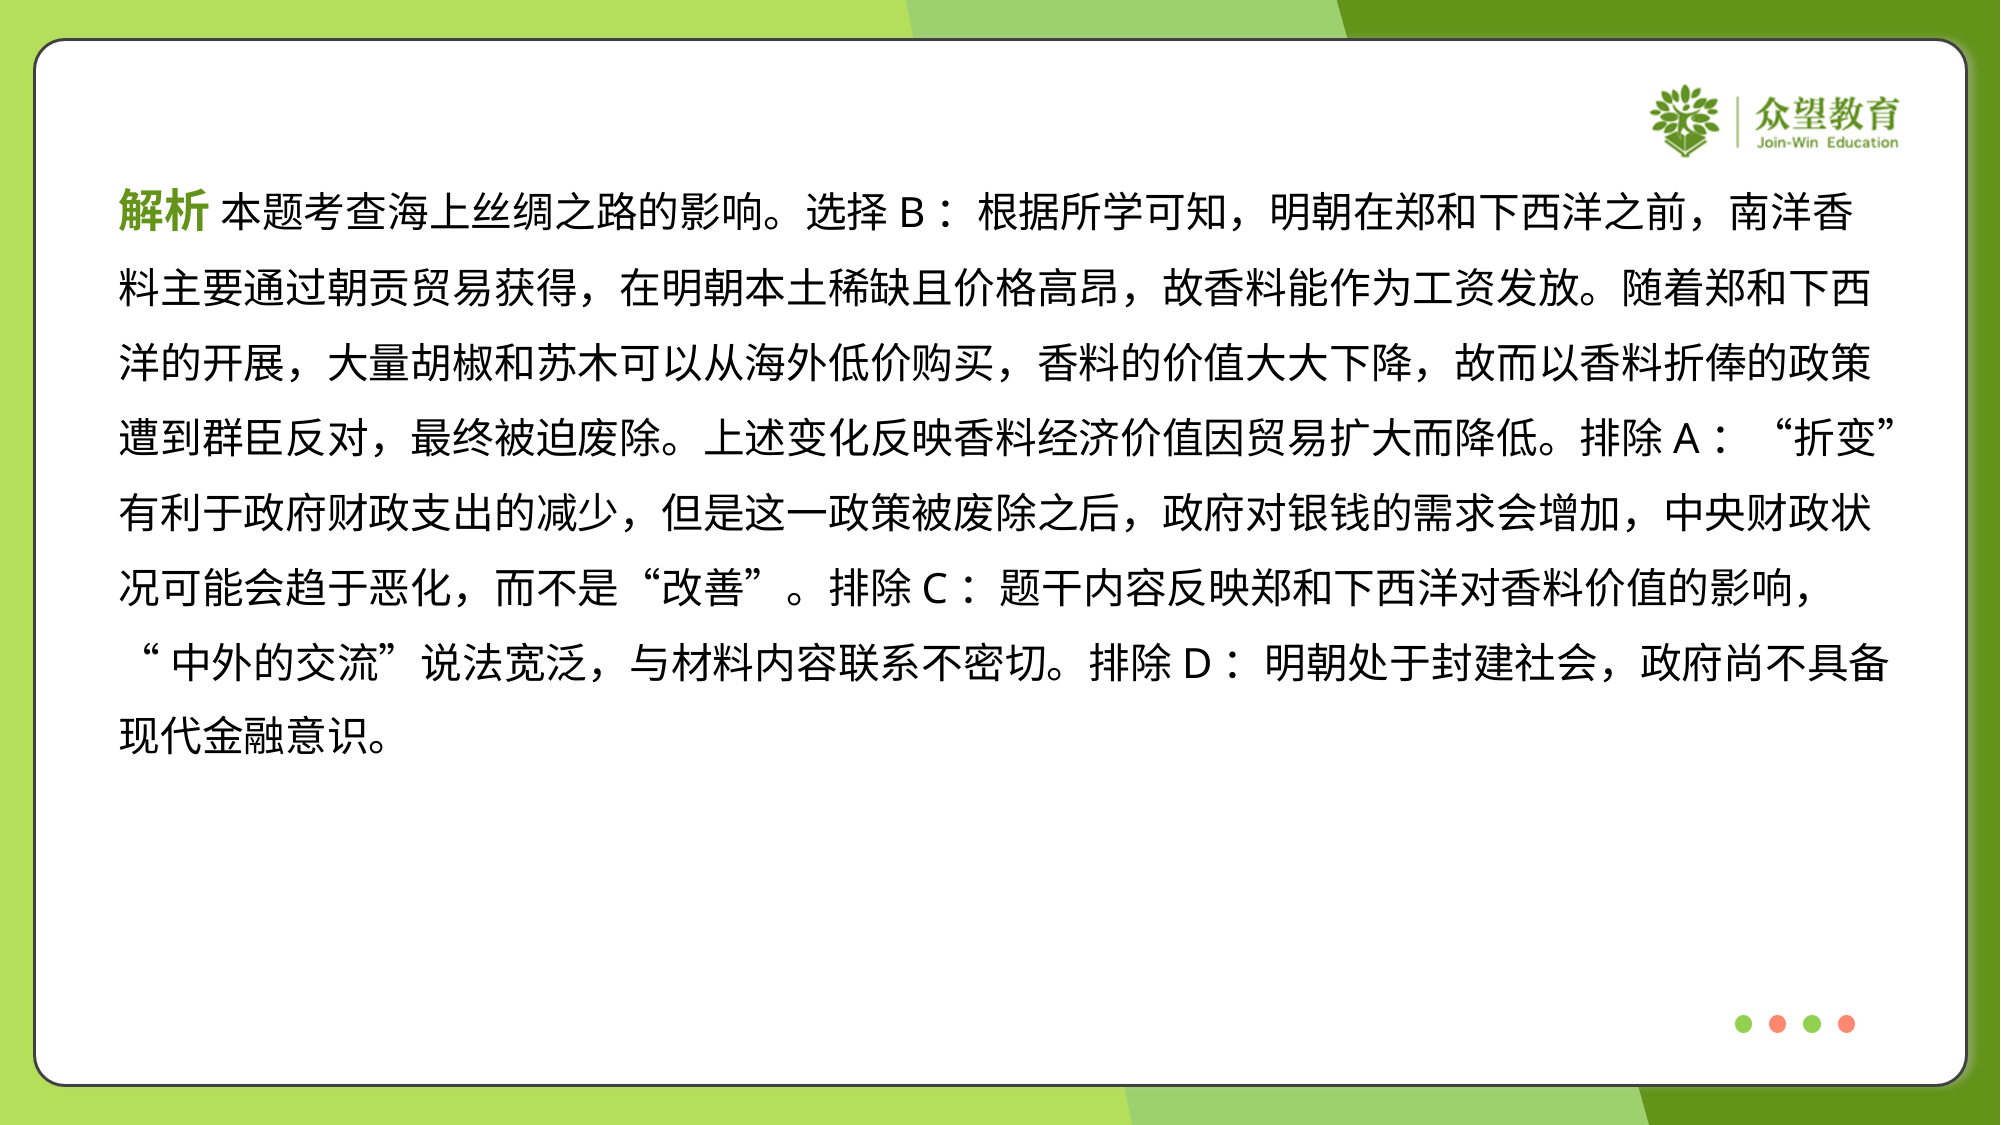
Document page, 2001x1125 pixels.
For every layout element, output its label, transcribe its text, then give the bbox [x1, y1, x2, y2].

text_box 解析 本题考查海上丝绸之路的影响。选择B：根据所学可知，明朝在郑和下西洋之前，南洋香 料主要通过朝贡贸易获得，在明朝本土稀缺且价格高昂，故香料能作为工资发放。随着郑和下西 洋的开展，大量胡椒和苏木可以从海外低价购买，香料的价值大大下降，故而以香料折俸的政策 遭到群臣反对，最终被迫废除。上述变化反映香料经济价值因贸易扩大而降低。排除A：“折变” 有利于政府财政支出的减少，但是这一政策被废除之后，政府对银钱的需求会增加，中央财政状 况可能会趋于恶化，而不是“改善”。排除C：题干内容反映郑和下西洋对香料价值的影响， “中外的交流”说法宽泛，与材料内容联系不密切。排除D：明朝处于封建社会，政府尚不具备 现代金融意识。 [118, 159, 1883, 752]
picture [0, 0, 2000, 1125]
